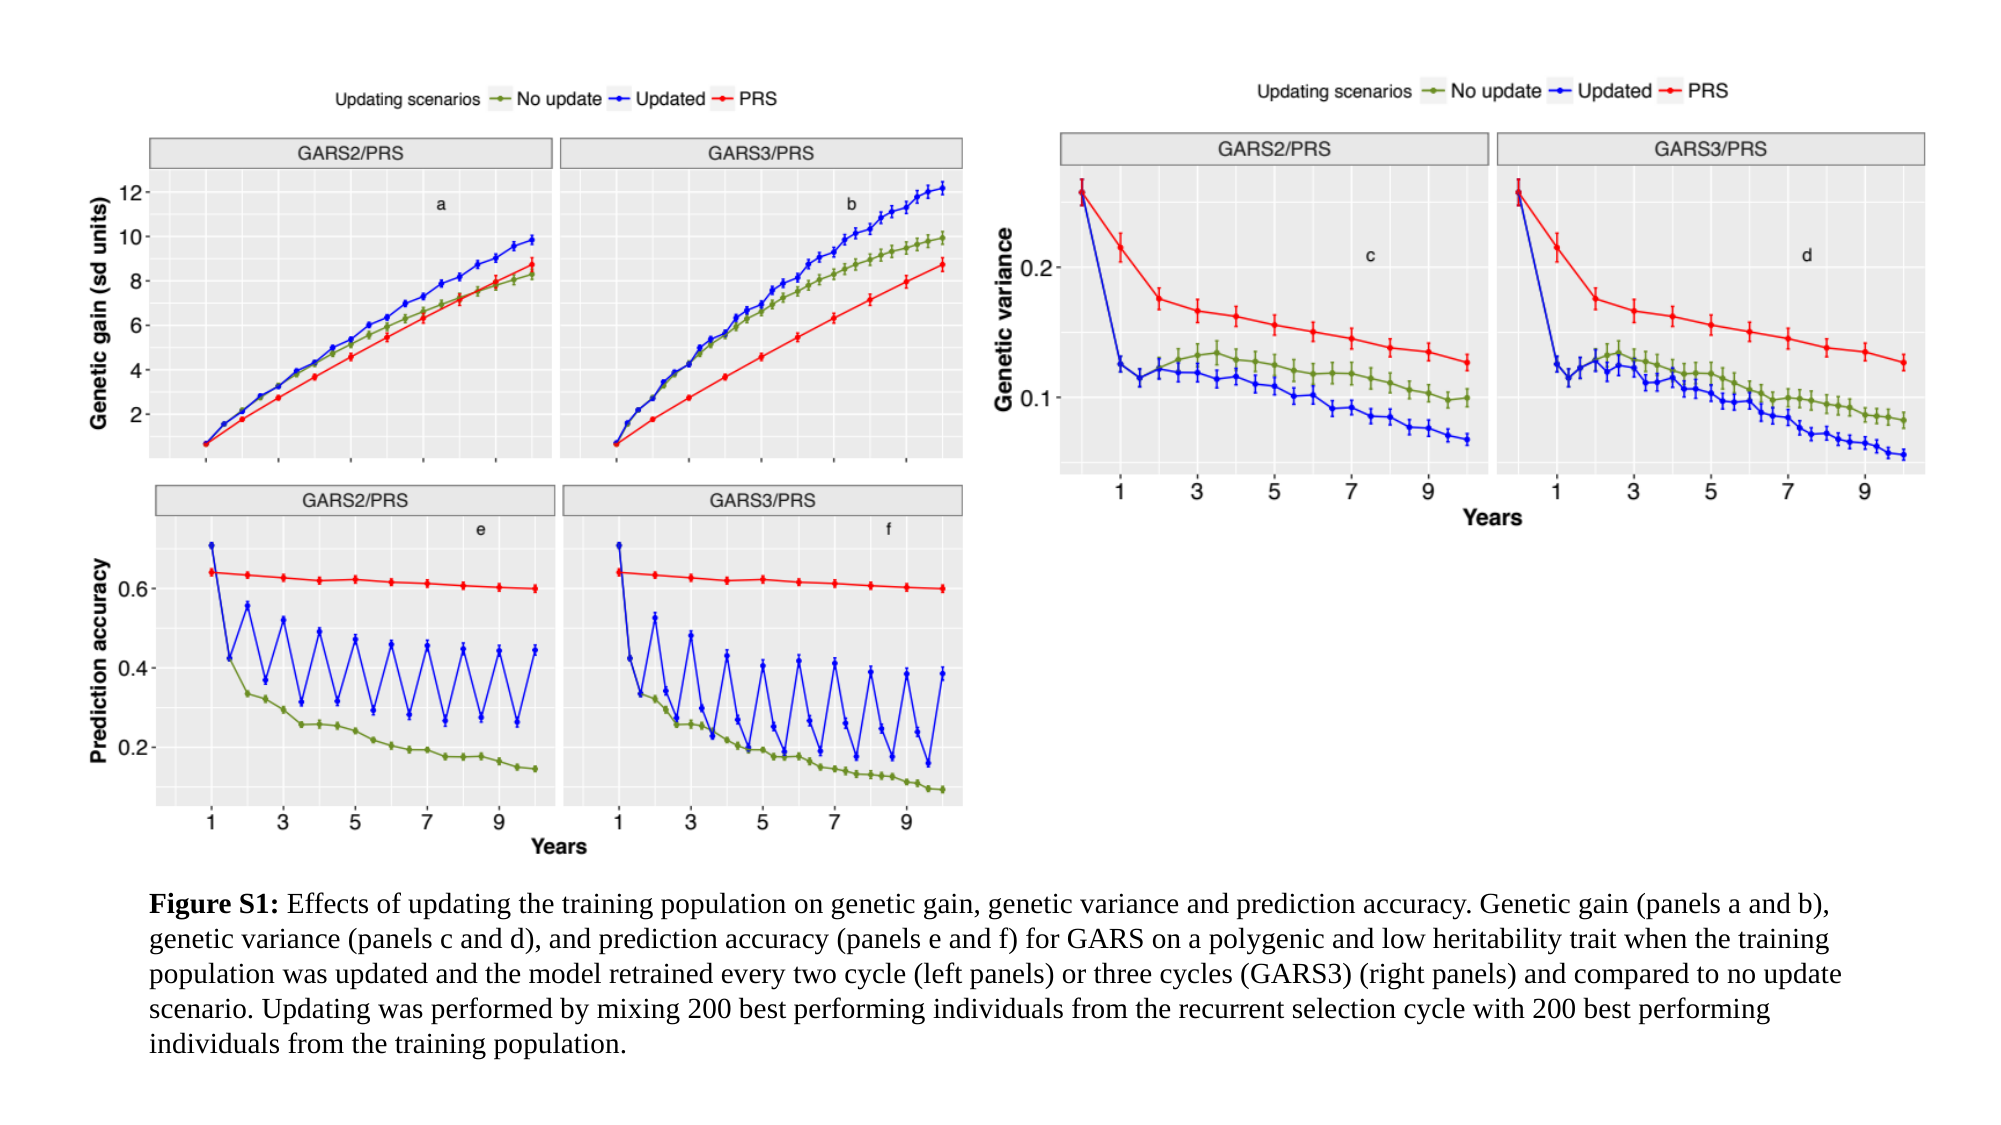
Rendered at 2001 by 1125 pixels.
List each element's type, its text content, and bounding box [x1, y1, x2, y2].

text_box Figure S1: Effects of updating the training population on genetic gain, genetic variance and prediction accuracy. Genetic gain (panels a and b), genetic variance (panels c and d), and prediction accuracy (panels e and f) for GARS on a polygenic and low heritability trait when the training population was updated and the model retrained every two cycle (left panels) or three cycles (GARS3) (right panels) and compared to no update scenario. Updating was performed by mixing 200 best performing individuals from the recurrent selection cycle with 200 best performing individuals from the training population. [134, 877, 1888, 1067]
picture [82, 68, 969, 465]
picture [82, 481, 969, 860]
picture [986, 47, 1932, 538]
